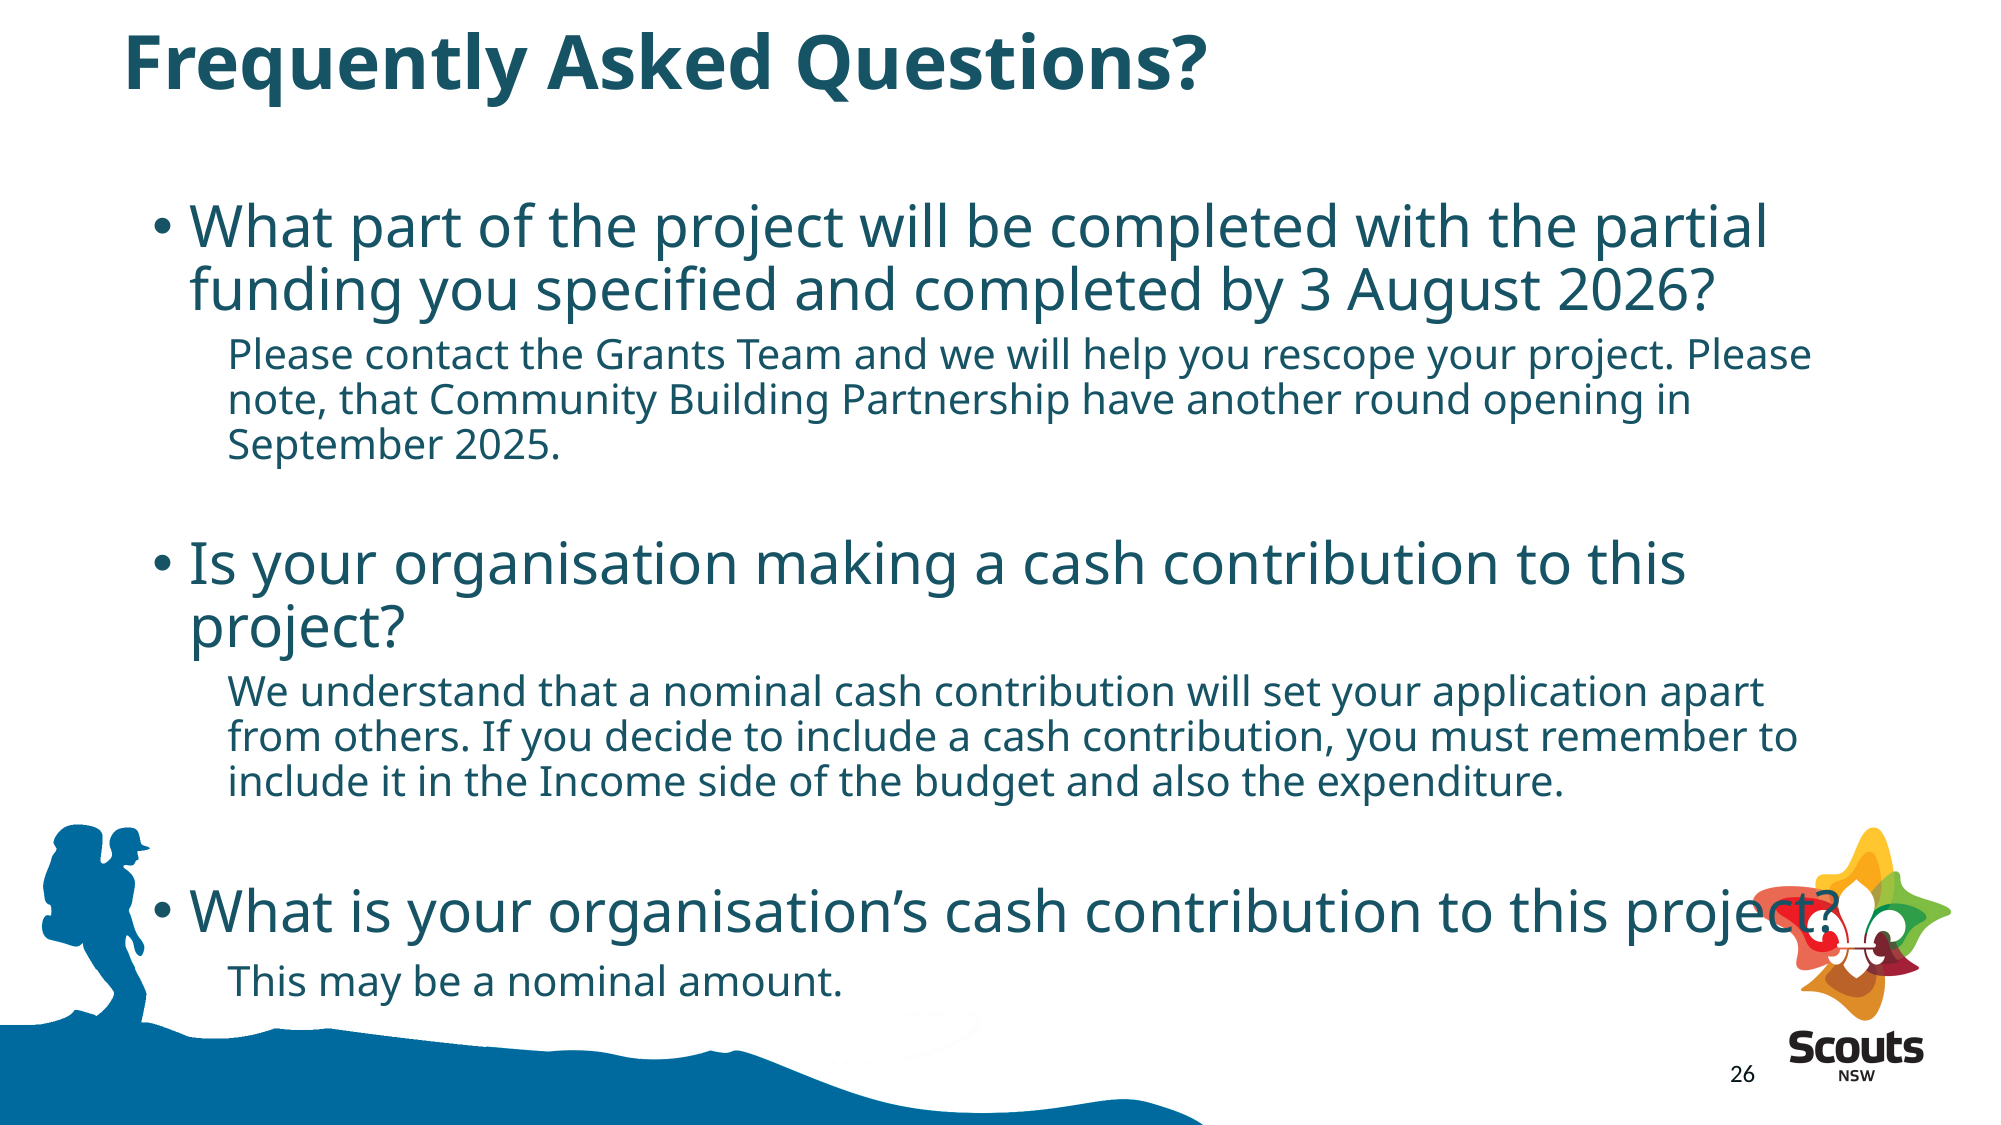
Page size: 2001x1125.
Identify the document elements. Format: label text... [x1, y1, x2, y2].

picture [126, 937, 137, 970]
picture [124, 862, 137, 931]
picture [0, 0, 2001, 1125]
slide_number 26 [1320, 1042, 1771, 1103]
title Frequently Asked Questions? [107, 0, 1893, 130]
list What part of the project will be completed with the partial funding you specified and completed by 3 August 2026? Please contact the Grants Team and we will help you rescope your project. Please note, that Community Building Partnership have another round opening in September 2025. Is your organisation making a cash contribution to this project? We understand that a nominal cash contribution will set your application apart from others. If you decide to include a cash contribution, you must remember to include it in the Income side of the budget and also the expenditure. What is your organisation’s cash contribution to this project? This may be a nominal amount. [137, 189, 1863, 1014]
